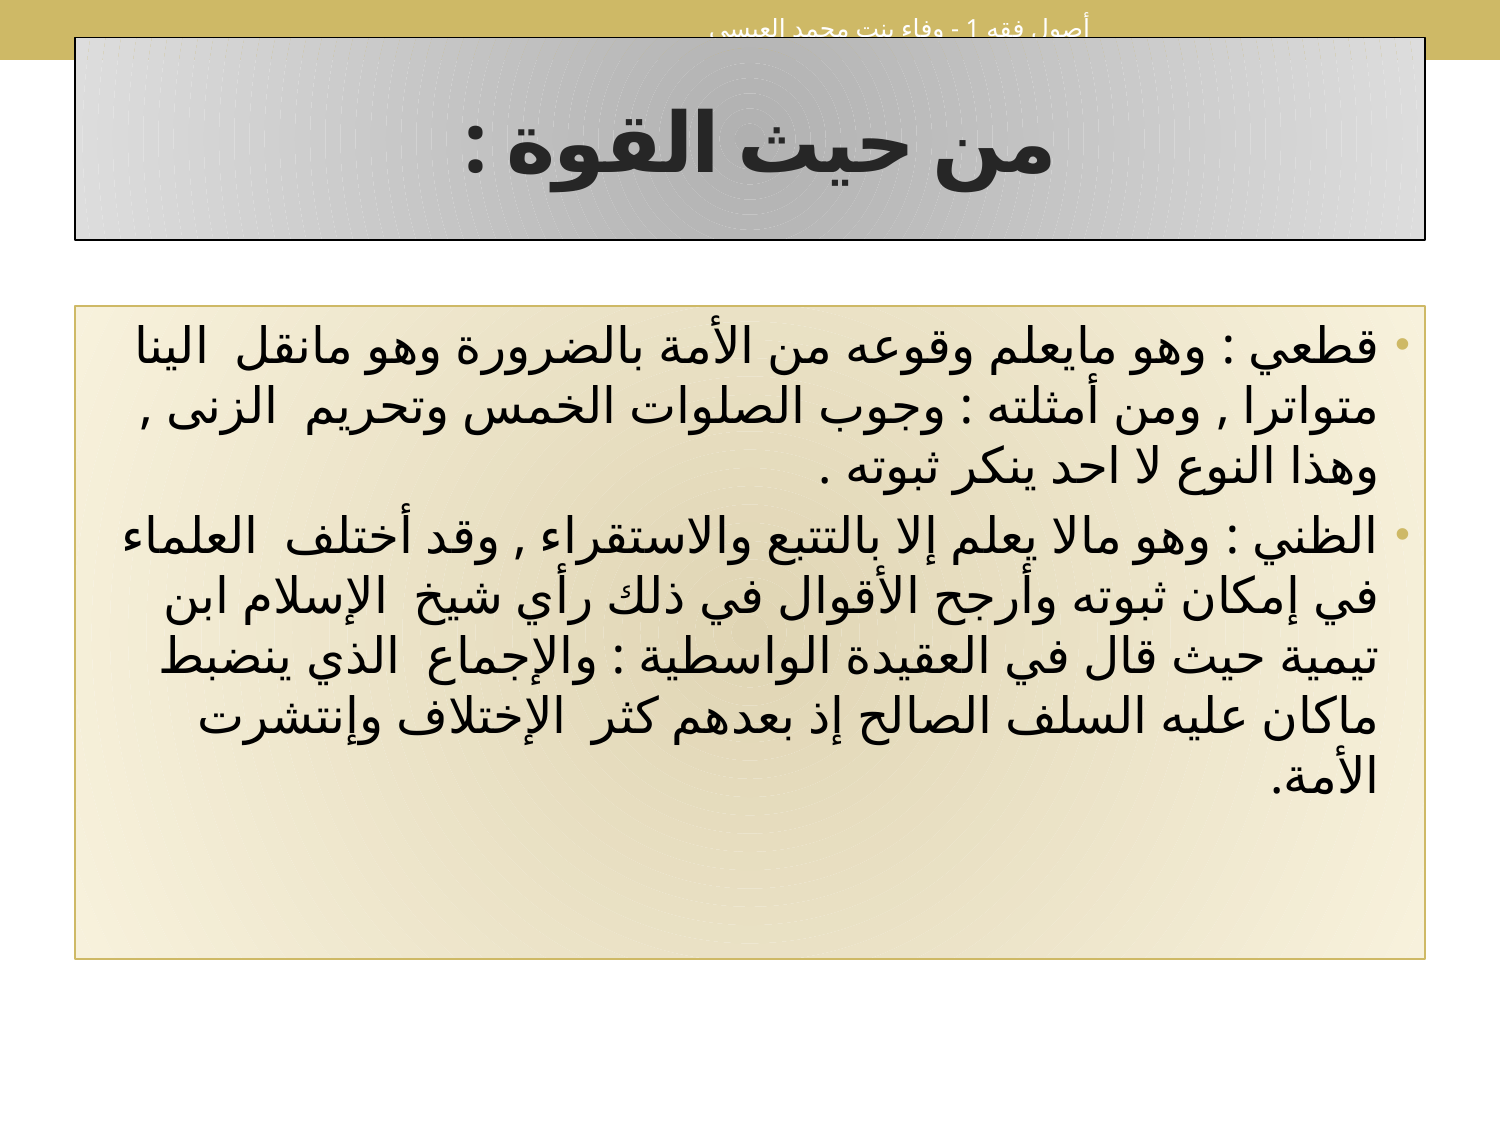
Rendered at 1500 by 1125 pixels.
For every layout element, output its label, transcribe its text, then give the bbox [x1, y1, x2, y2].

footer أصول فقه 1 - وفاء بنت محمد العيسى [562, 3, 1238, 57]
list قطعي : وهو مايعلم وقوعه من الأمة بالضرورة وهو مانقل الينا متواترا , ومن أمثلته : وجوب الصلوات الخمس وتحريم الزنى , وهذا النوع لا احد ينكر ثبوته . الظني : وهو مالا يعلم إلا بالتتبع والاستقراء , وقد أختلف العلماء في إمكان ثبوته وأرجح الأقوال في ذلك رأي شيخ الإسلام ابن تيمية حيث قال في العقيدة الواسطية : والإجماع الذي ينضبط ماكان عليه السلف الصالح إذ بعدهم كثر الإختلاف وإنتشرت الأمة. [74, 305, 1426, 960]
title من حيث القوة : [74, 37, 1426, 241]
